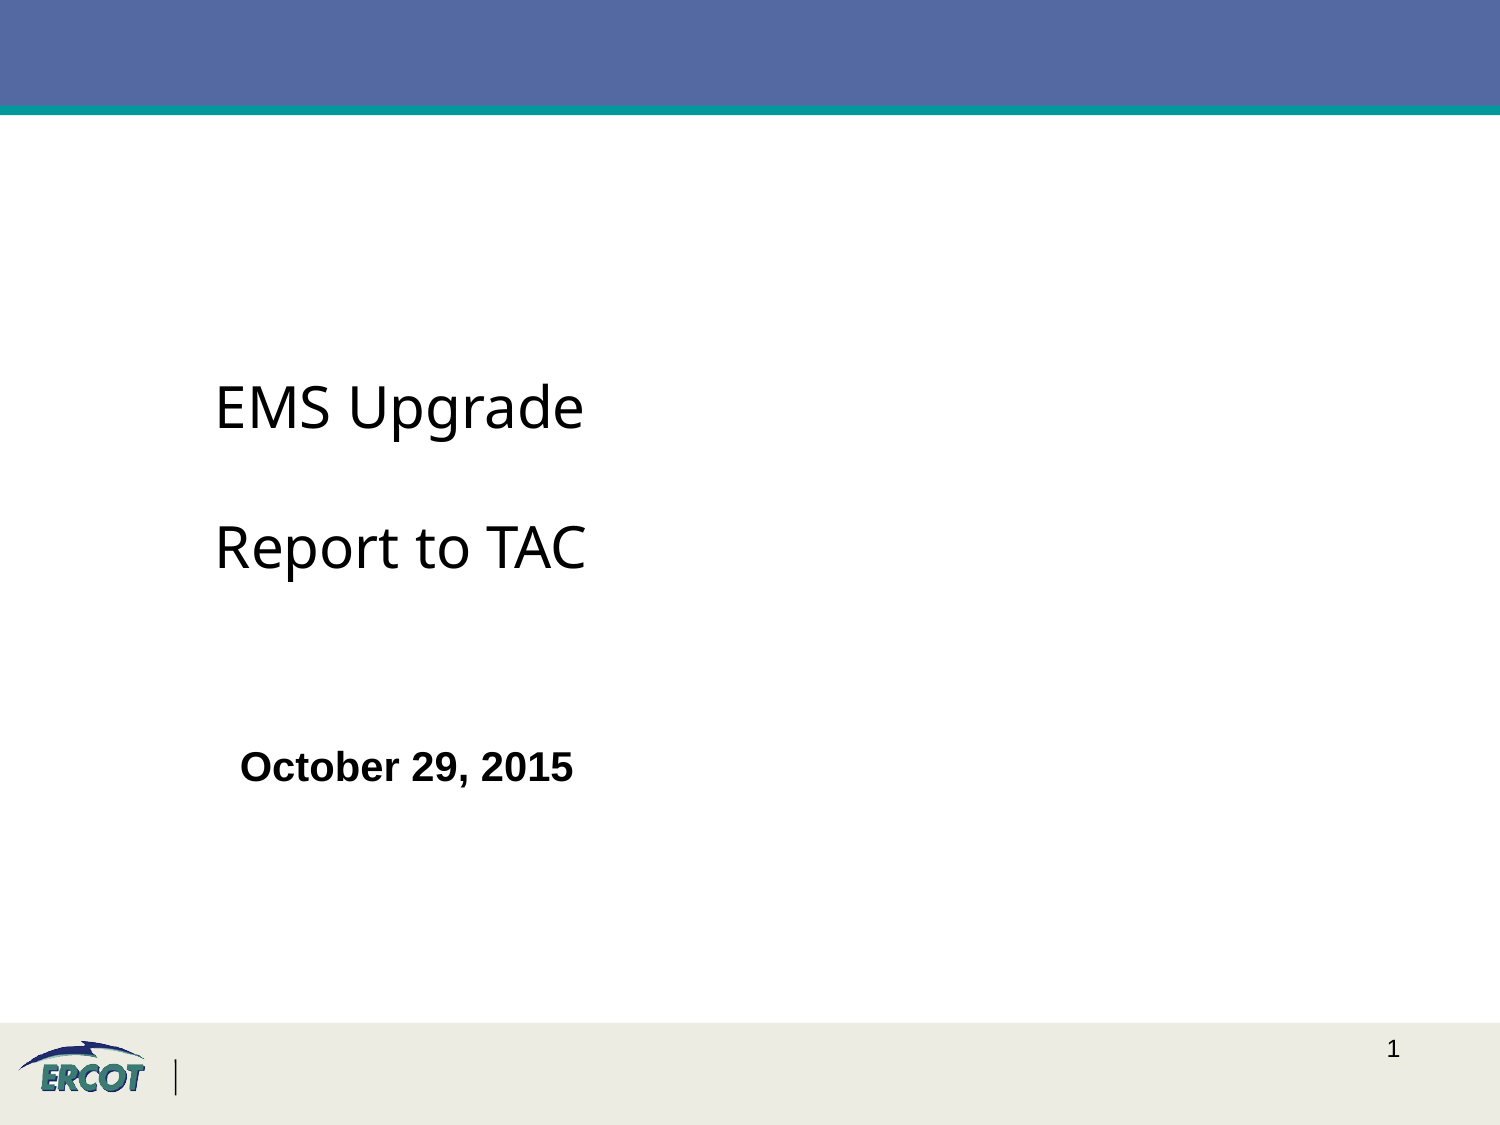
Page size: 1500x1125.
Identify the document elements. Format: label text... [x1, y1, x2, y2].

text_box October 29, 2015 [225, 587, 644, 900]
text_box EMS Upgrade Report to TAC [199, 350, 1388, 600]
picture [10, 1031, 151, 1111]
